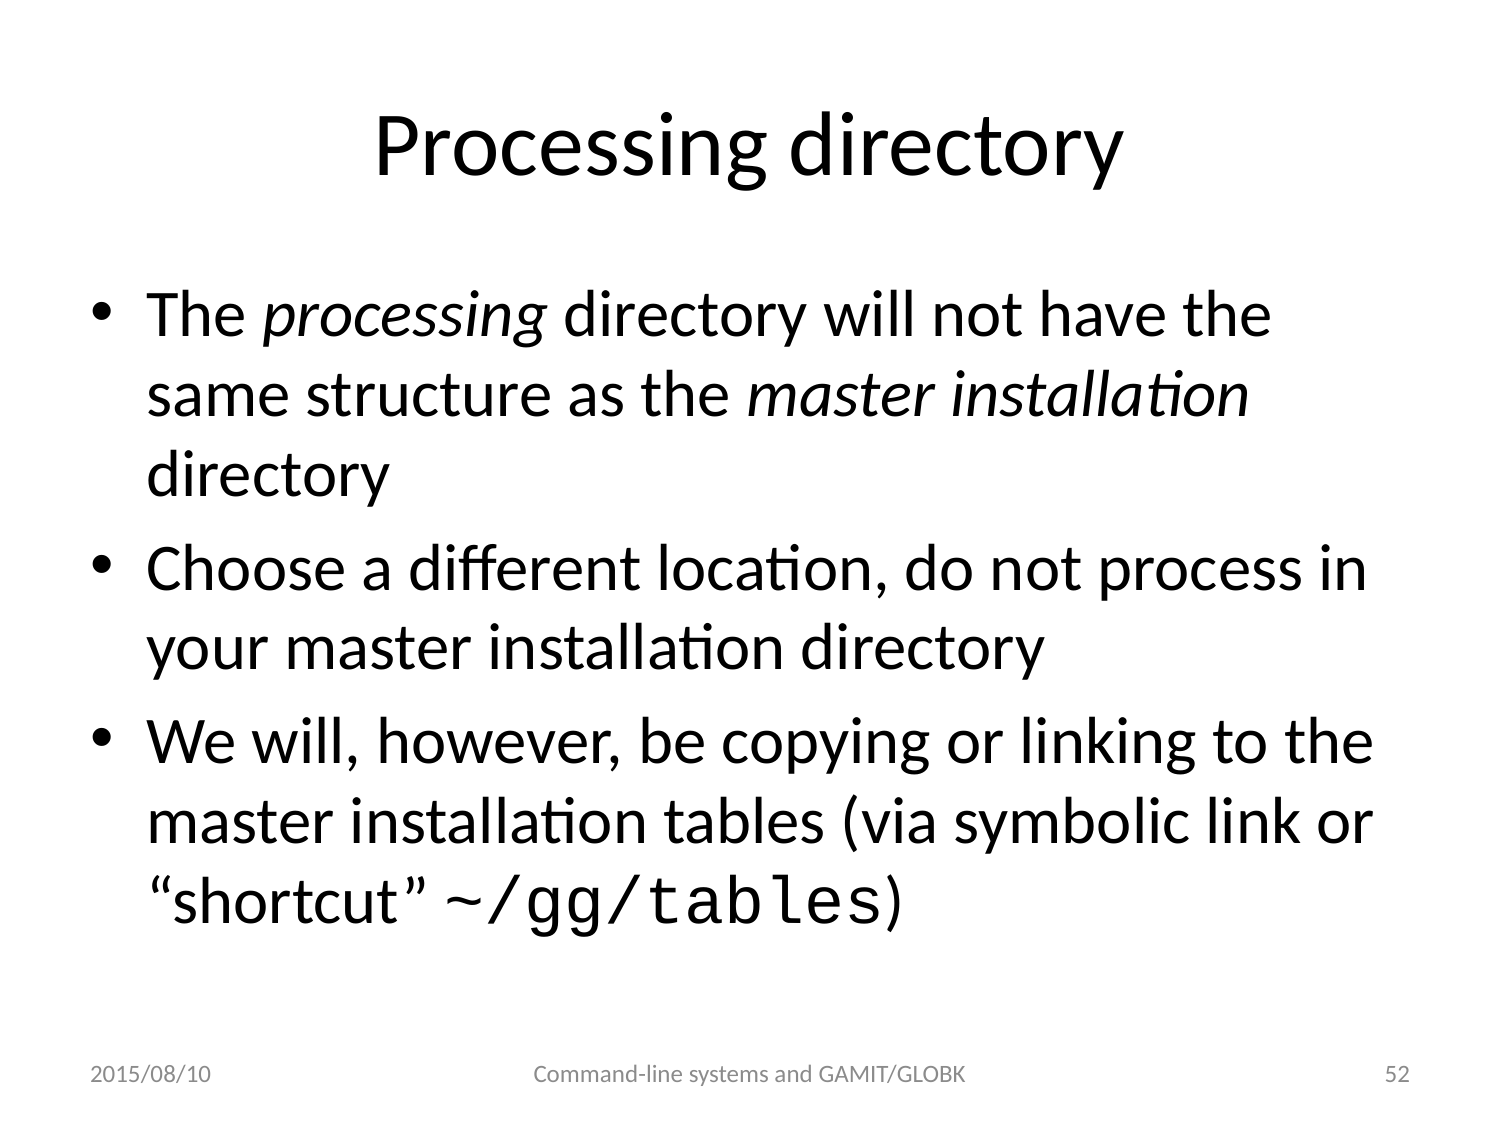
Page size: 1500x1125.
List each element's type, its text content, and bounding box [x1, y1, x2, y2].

title Processing directory [75, 45, 1425, 233]
footer Command-line systems and GAMIT/GLOBK [512, 1042, 988, 1103]
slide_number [75, 1042, 425, 1103]
list The processing directory will not have the same structure as the master installation directory Choose a different location, do not process in your master installation directory We will, however, be copying or linking to the master installation tables (via symbolic link or “shortcut” ~/gg/tables) [75, 262, 1425, 1005]
slide_number 52 [1074, 1042, 1425, 1103]
